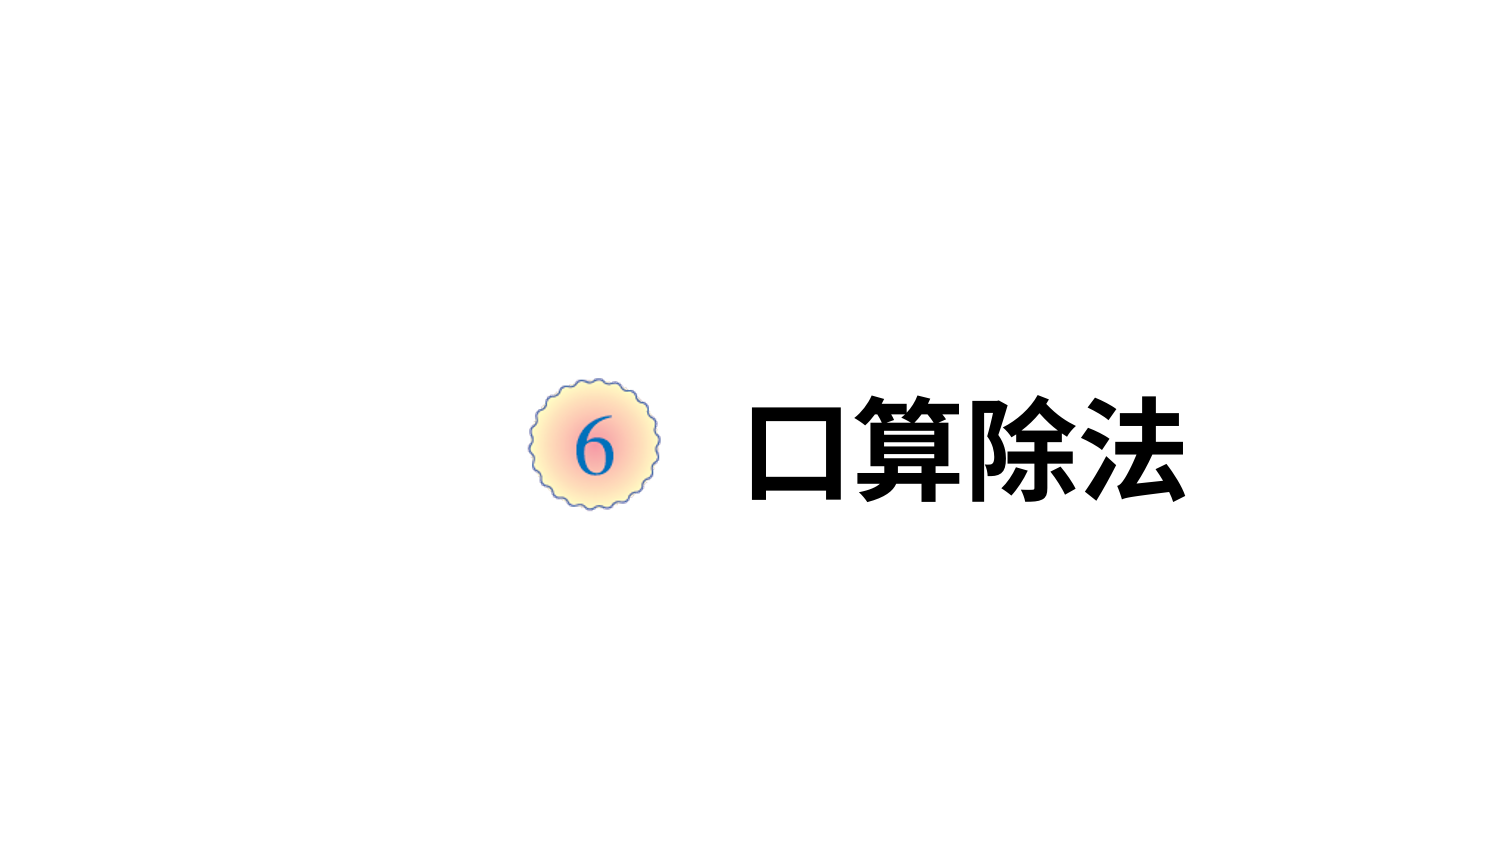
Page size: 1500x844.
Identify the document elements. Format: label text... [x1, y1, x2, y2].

picture [524, 372, 669, 517]
text_box 口算除法 [690, 372, 1239, 523]
